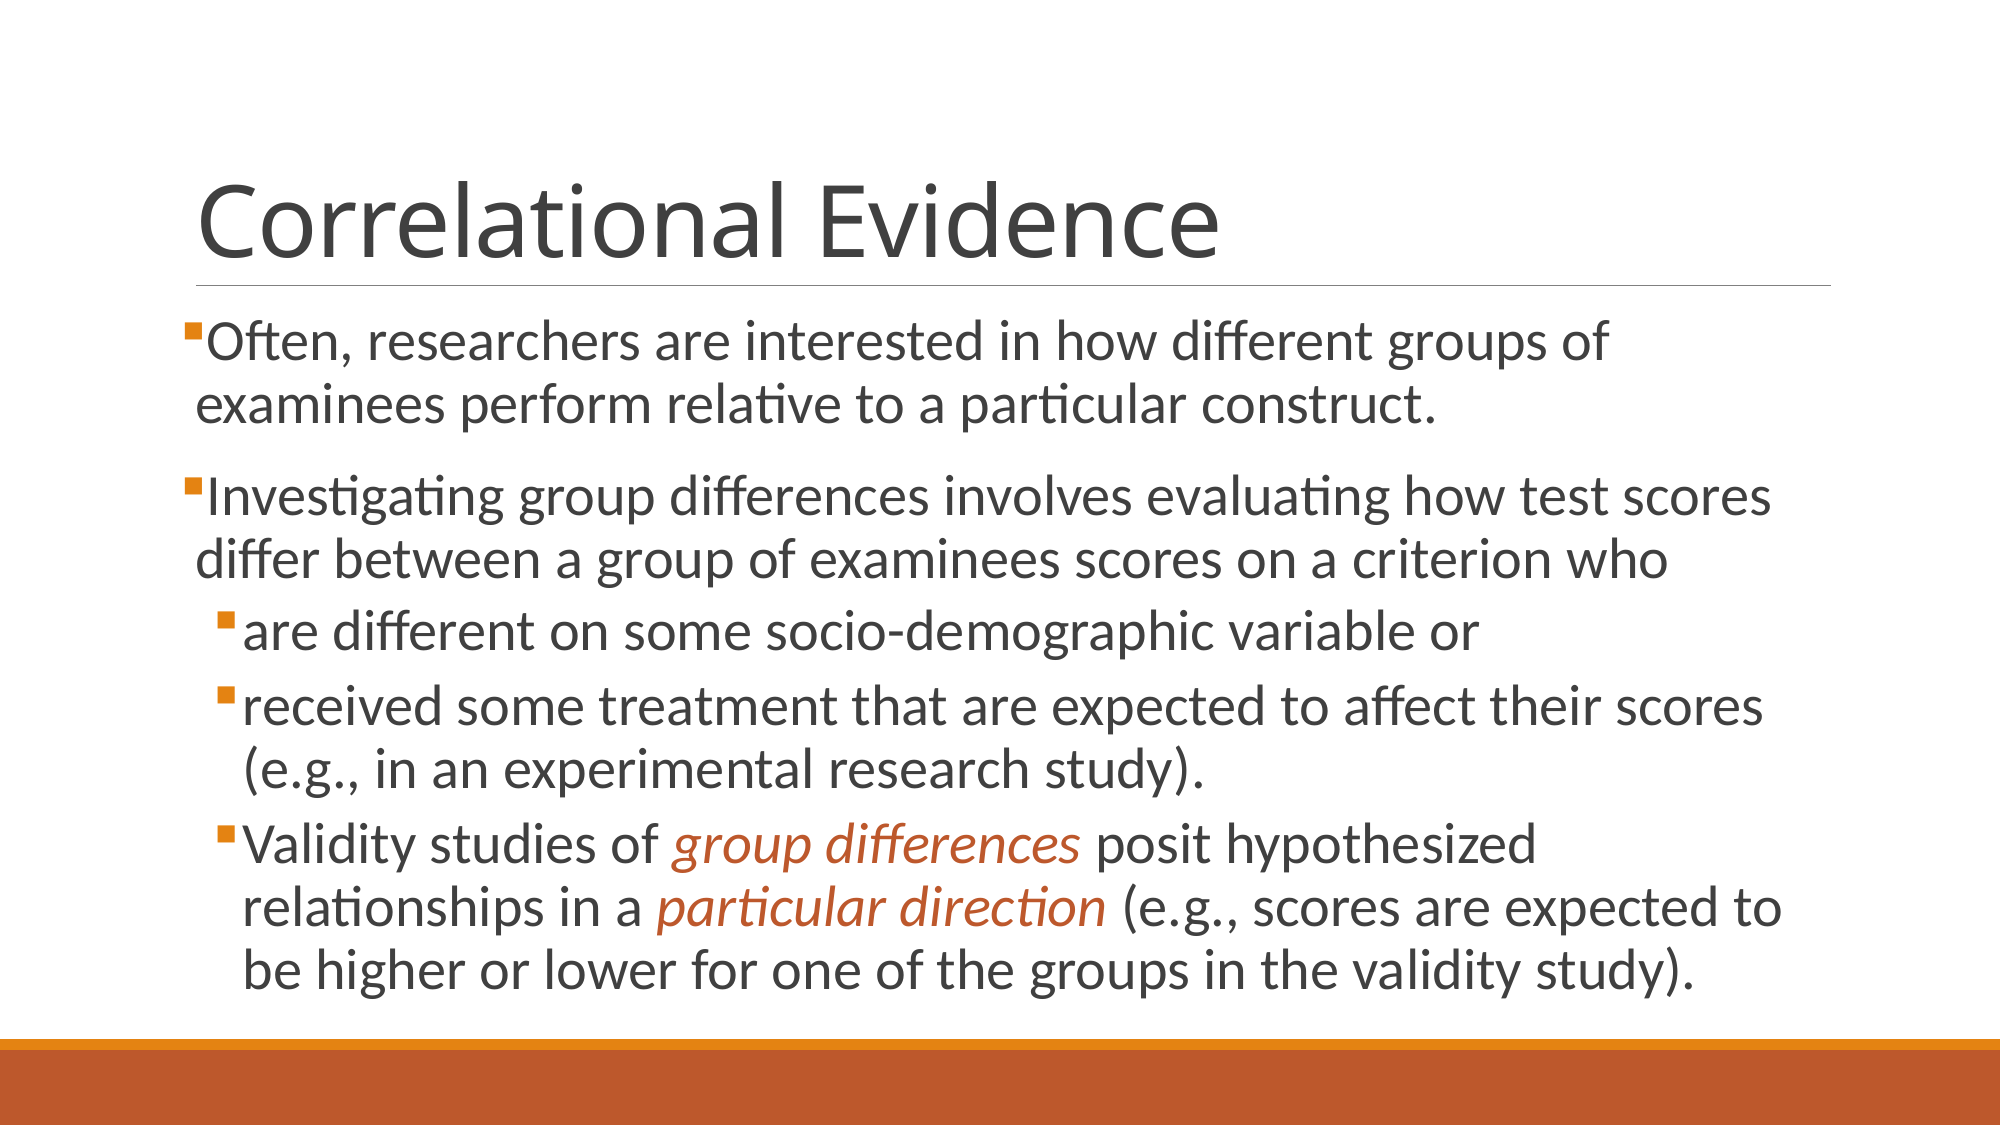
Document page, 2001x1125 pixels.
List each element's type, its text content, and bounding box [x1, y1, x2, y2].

list Often, researchers are interested in how different groups of examinees perform relative to a particular construct. Investigating group differences involves evaluating how test scores differ between a group of examinees scores on a criterion who are different on some socio-demographic variable or received some treatment that are expected to affect their scores (e.g., in an experimental research study). Validity studies of group differences posit hypothesized relationships in a particular direction (e.g., scores are expected to be higher or lower for one of the groups in the validity study). [180, 302, 1830, 1022]
title Correlational Evidence [180, 47, 1830, 285]
